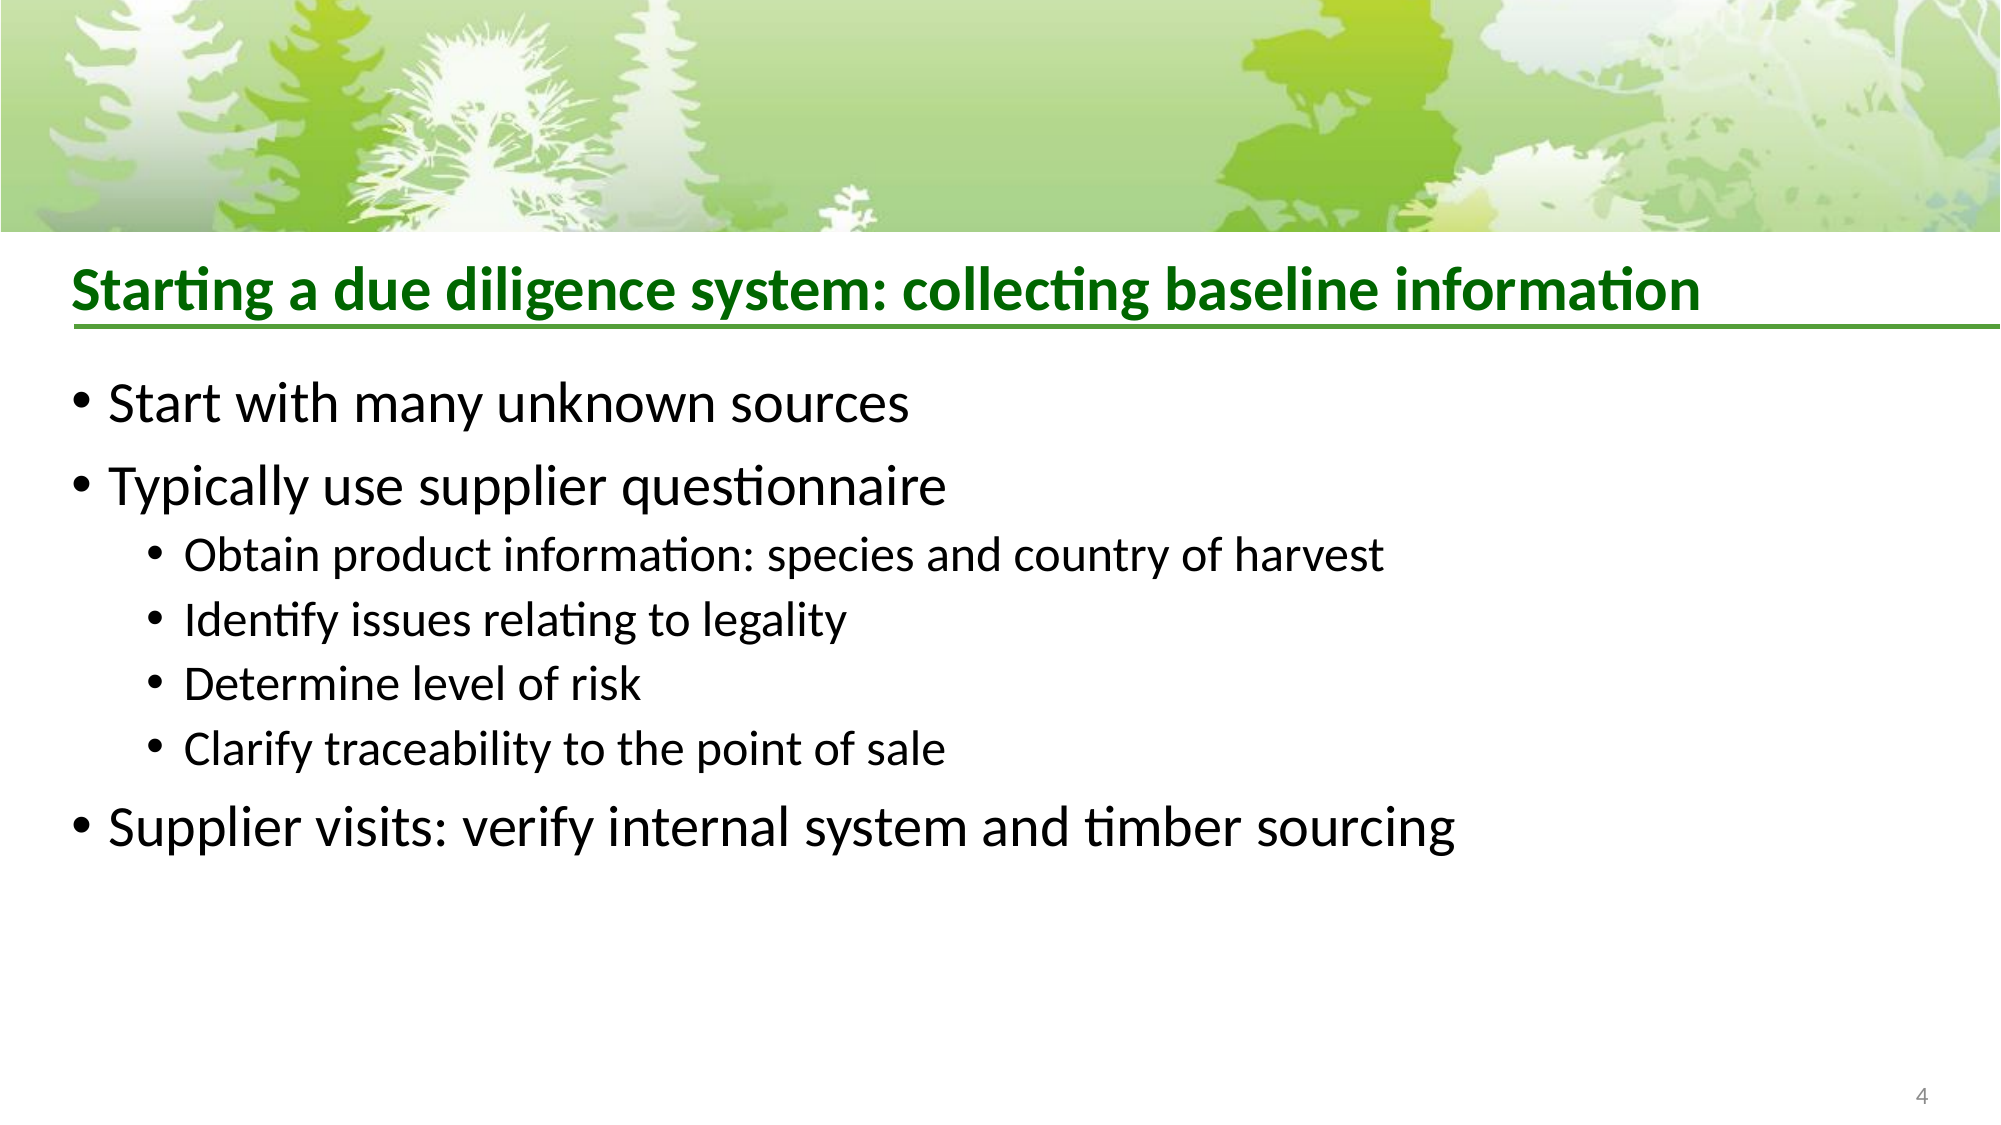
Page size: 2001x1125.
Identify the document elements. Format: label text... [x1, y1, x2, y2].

list Start with many unknown sources Typically use supplier questionnaire Obtain product information: species and country of harvest Identify issues relating to legality Determine level of risk Clarify traceability to the point of sale Supplier visits: verify internal system and timber sourcing [56, 364, 1944, 970]
title Starting a due diligence system: collecting baseline information [56, 181, 1782, 364]
picture [0, 0, 2000, 232]
slide_number 4 [1493, 1065, 1944, 1125]
